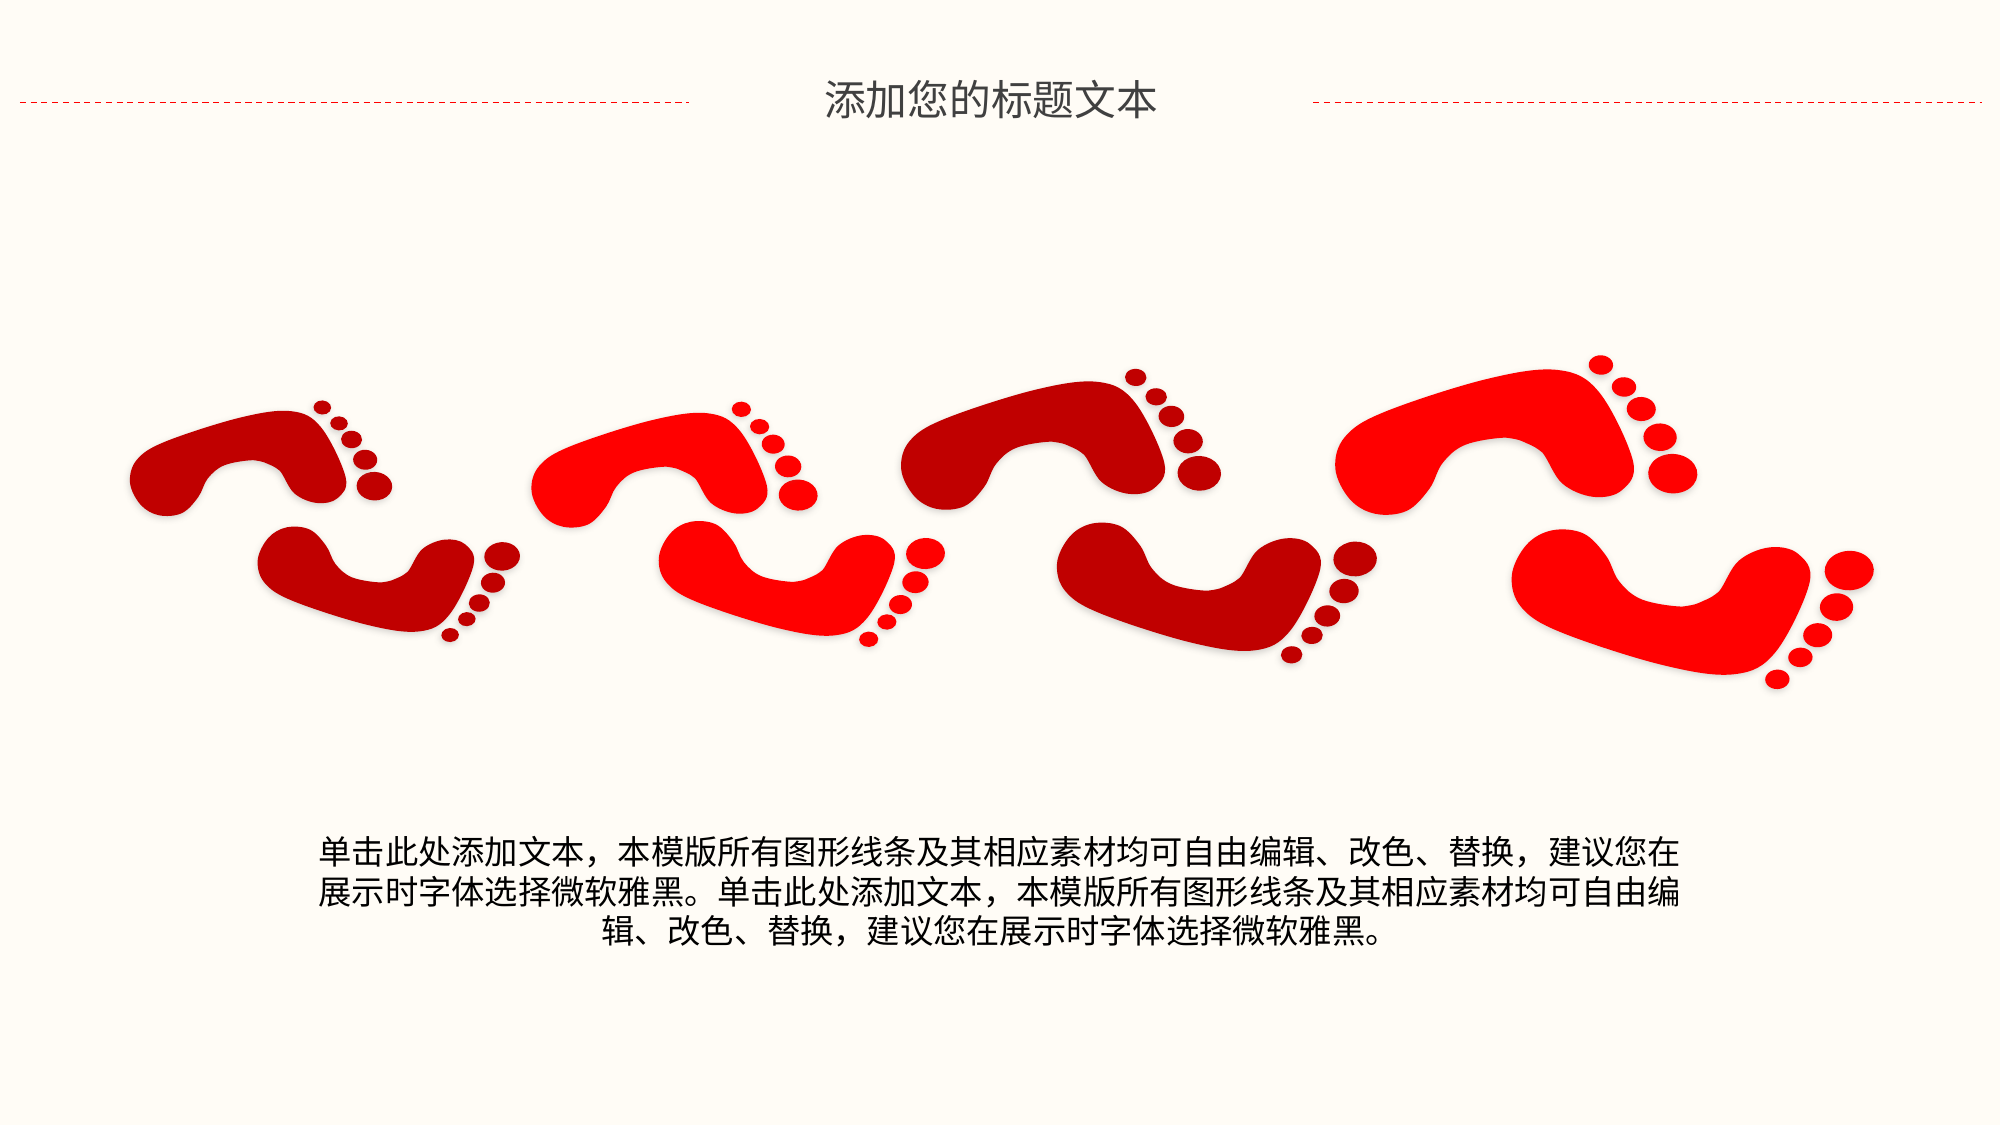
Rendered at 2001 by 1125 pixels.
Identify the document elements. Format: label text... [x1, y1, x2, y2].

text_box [1591, 422, 1805, 779]
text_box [971, 289, 1160, 605]
text_box 单击此处添加文本，本模版所有图形线条及其相应素材均可自由编辑、改色、替换，建议您在展示时字体选择微软雅黑。单击此处添加文本，本模版所有图形线条及其相应素材均可自由编辑、改色、替换，建议您在展示时字体选择微软雅黑。 [282, 820, 1719, 972]
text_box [722, 436, 891, 719]
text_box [594, 330, 764, 613]
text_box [1415, 265, 1629, 622]
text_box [187, 335, 343, 594]
text_box 添加您的标题文本 [767, 66, 1215, 132]
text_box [315, 448, 470, 708]
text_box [1127, 427, 1316, 744]
